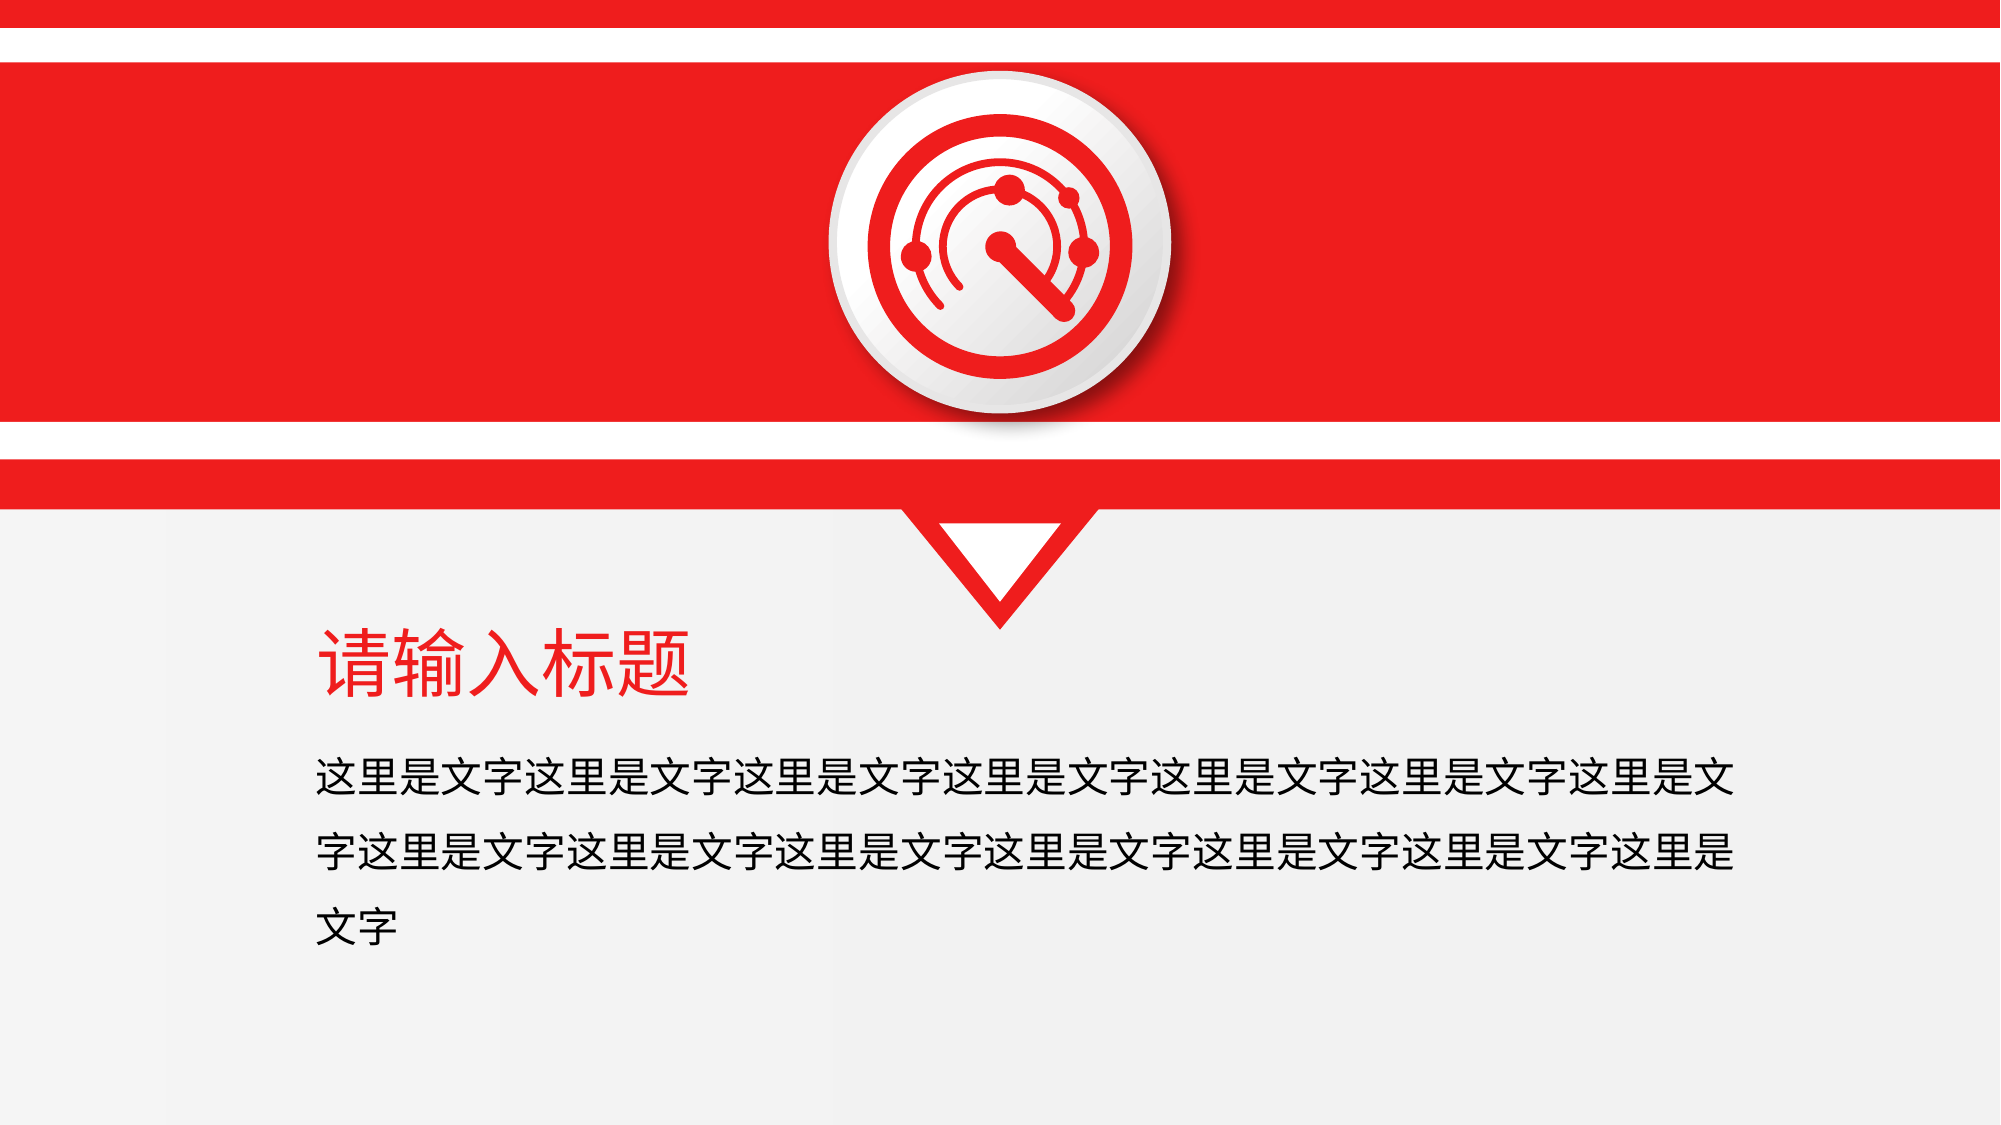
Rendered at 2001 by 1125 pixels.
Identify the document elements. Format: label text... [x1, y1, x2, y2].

text_box 这里是文字这里是文字这里是文字这里是文字这里是文字这里是文字这里是文字这里是文字这里是文字这里是文字这里是文字这里是文字这里是文字这里是文字 [300, 718, 1754, 958]
text_box 请输入标题 [301, 630, 868, 715]
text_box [0, 0, 2000, 630]
